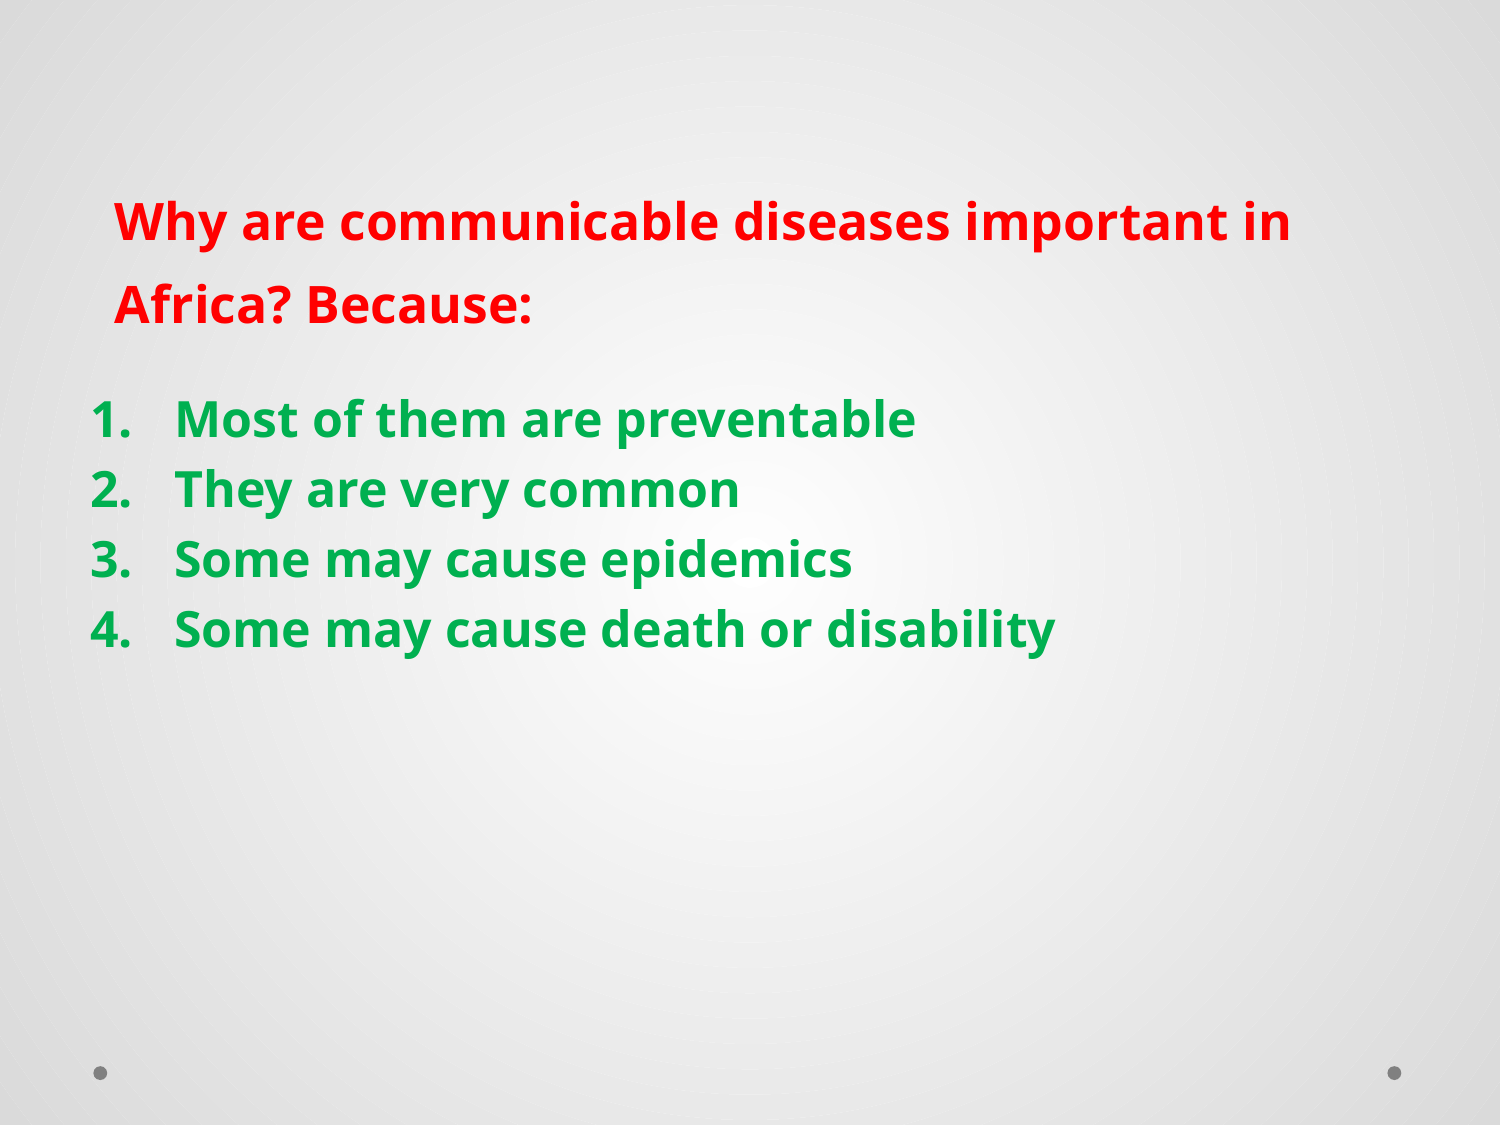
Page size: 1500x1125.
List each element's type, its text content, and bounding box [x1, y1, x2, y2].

list Most of them are preventable They are very common Some may cause epidemics Some may cause death or disability [75, 379, 1425, 1123]
title Why are communicable diseases important in Africa? Because: [99, 75, 1450, 463]
